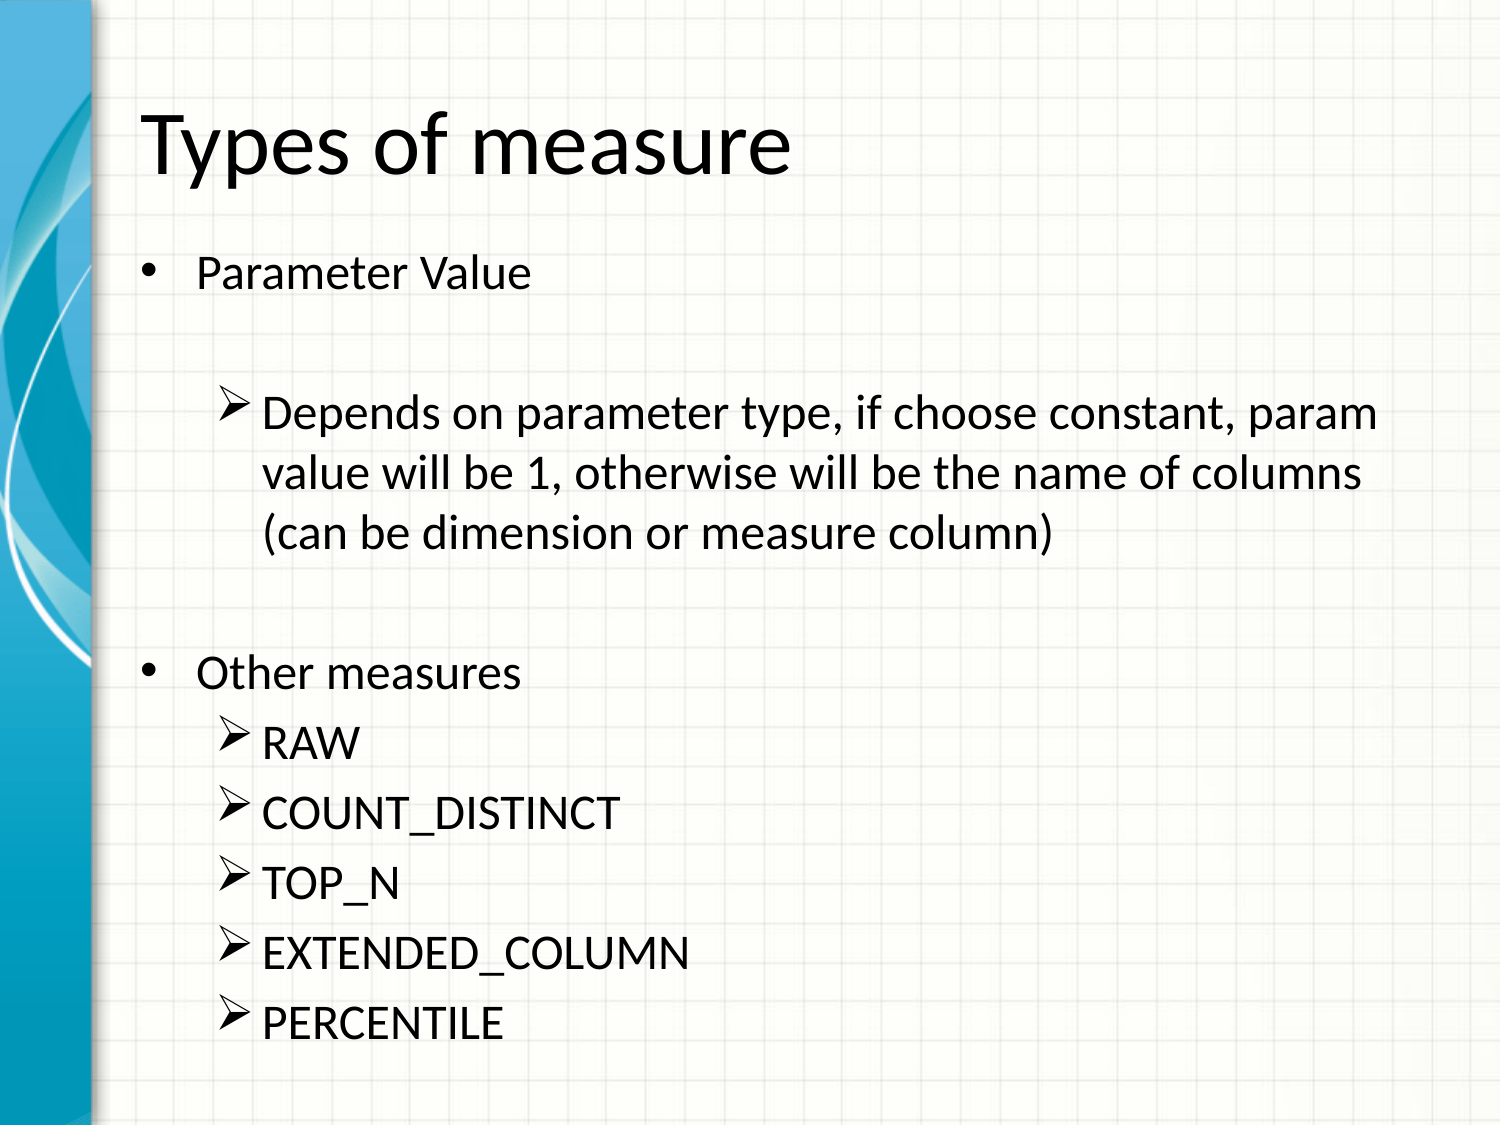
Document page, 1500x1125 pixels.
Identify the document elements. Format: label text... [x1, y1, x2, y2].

title Types of measure [125, 44, 1450, 231]
picture [0, 0, 1500, 1125]
list Parameter Value Depends on parameter type, if choose constant, param value will be 1, otherwise will be the name of columns (can be dimension or measure column) Other measures RAW COUNT_DISTINCT TOP_N EXTENDED_COLUMN PERCENTILE [125, 231, 1450, 1081]
